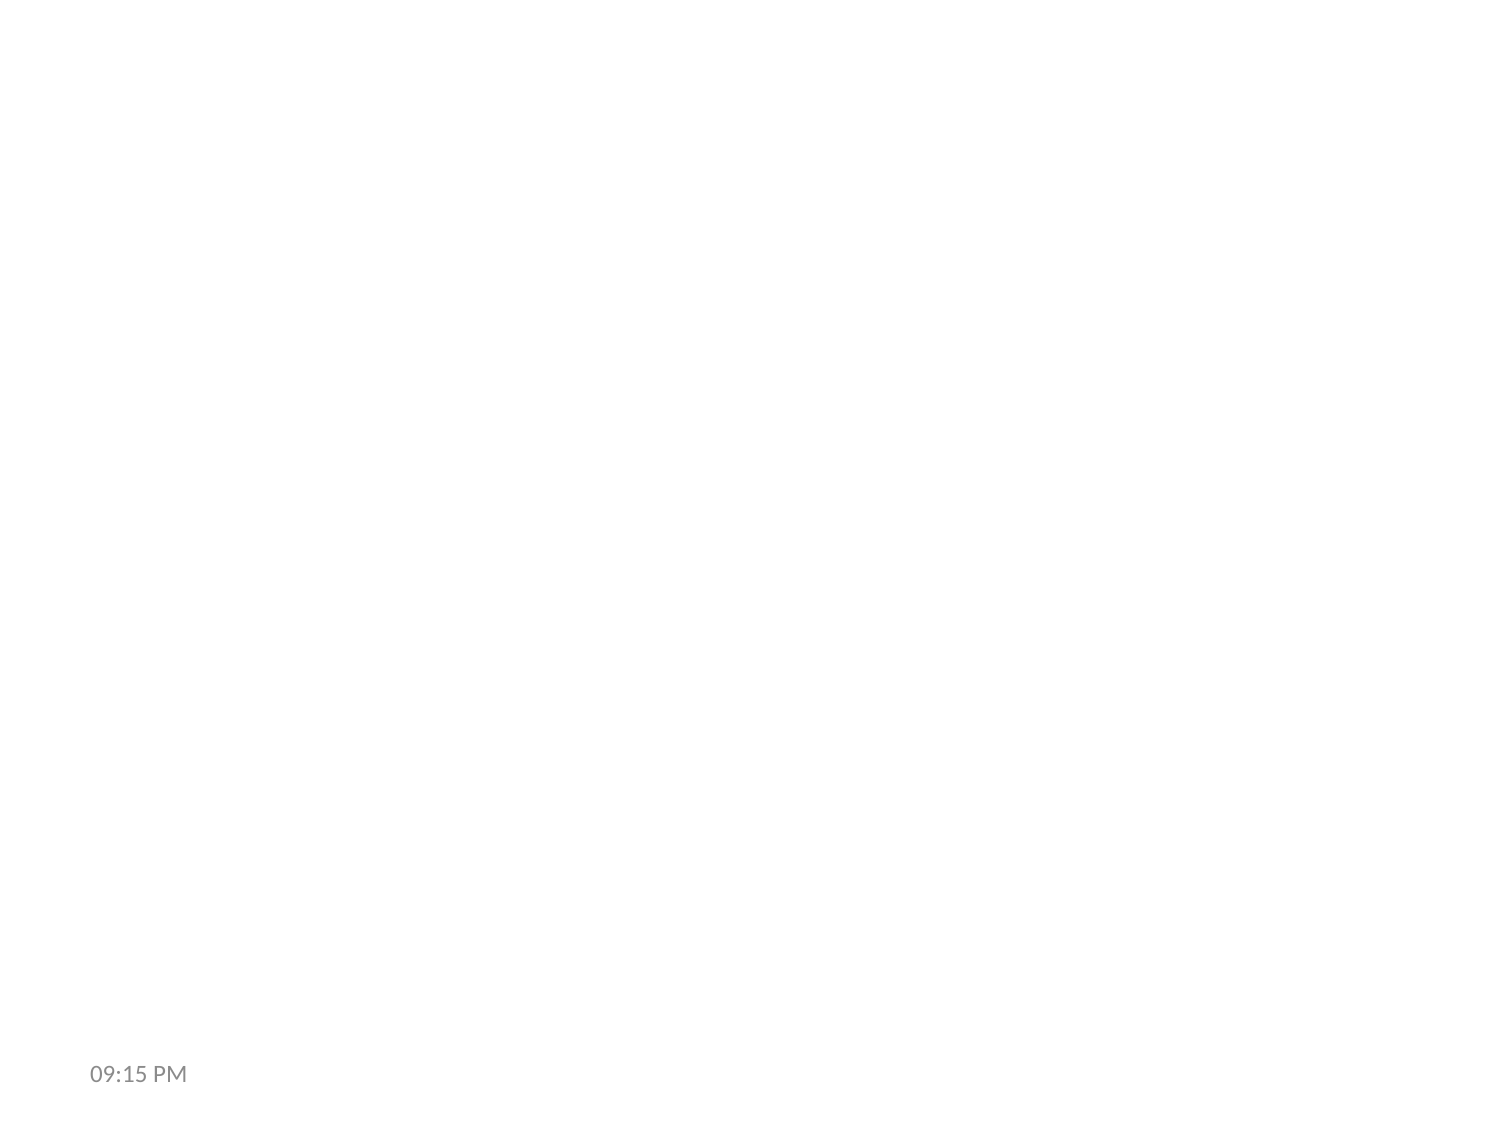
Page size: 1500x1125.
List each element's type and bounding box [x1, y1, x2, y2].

slide_number [75, 1042, 425, 1103]
